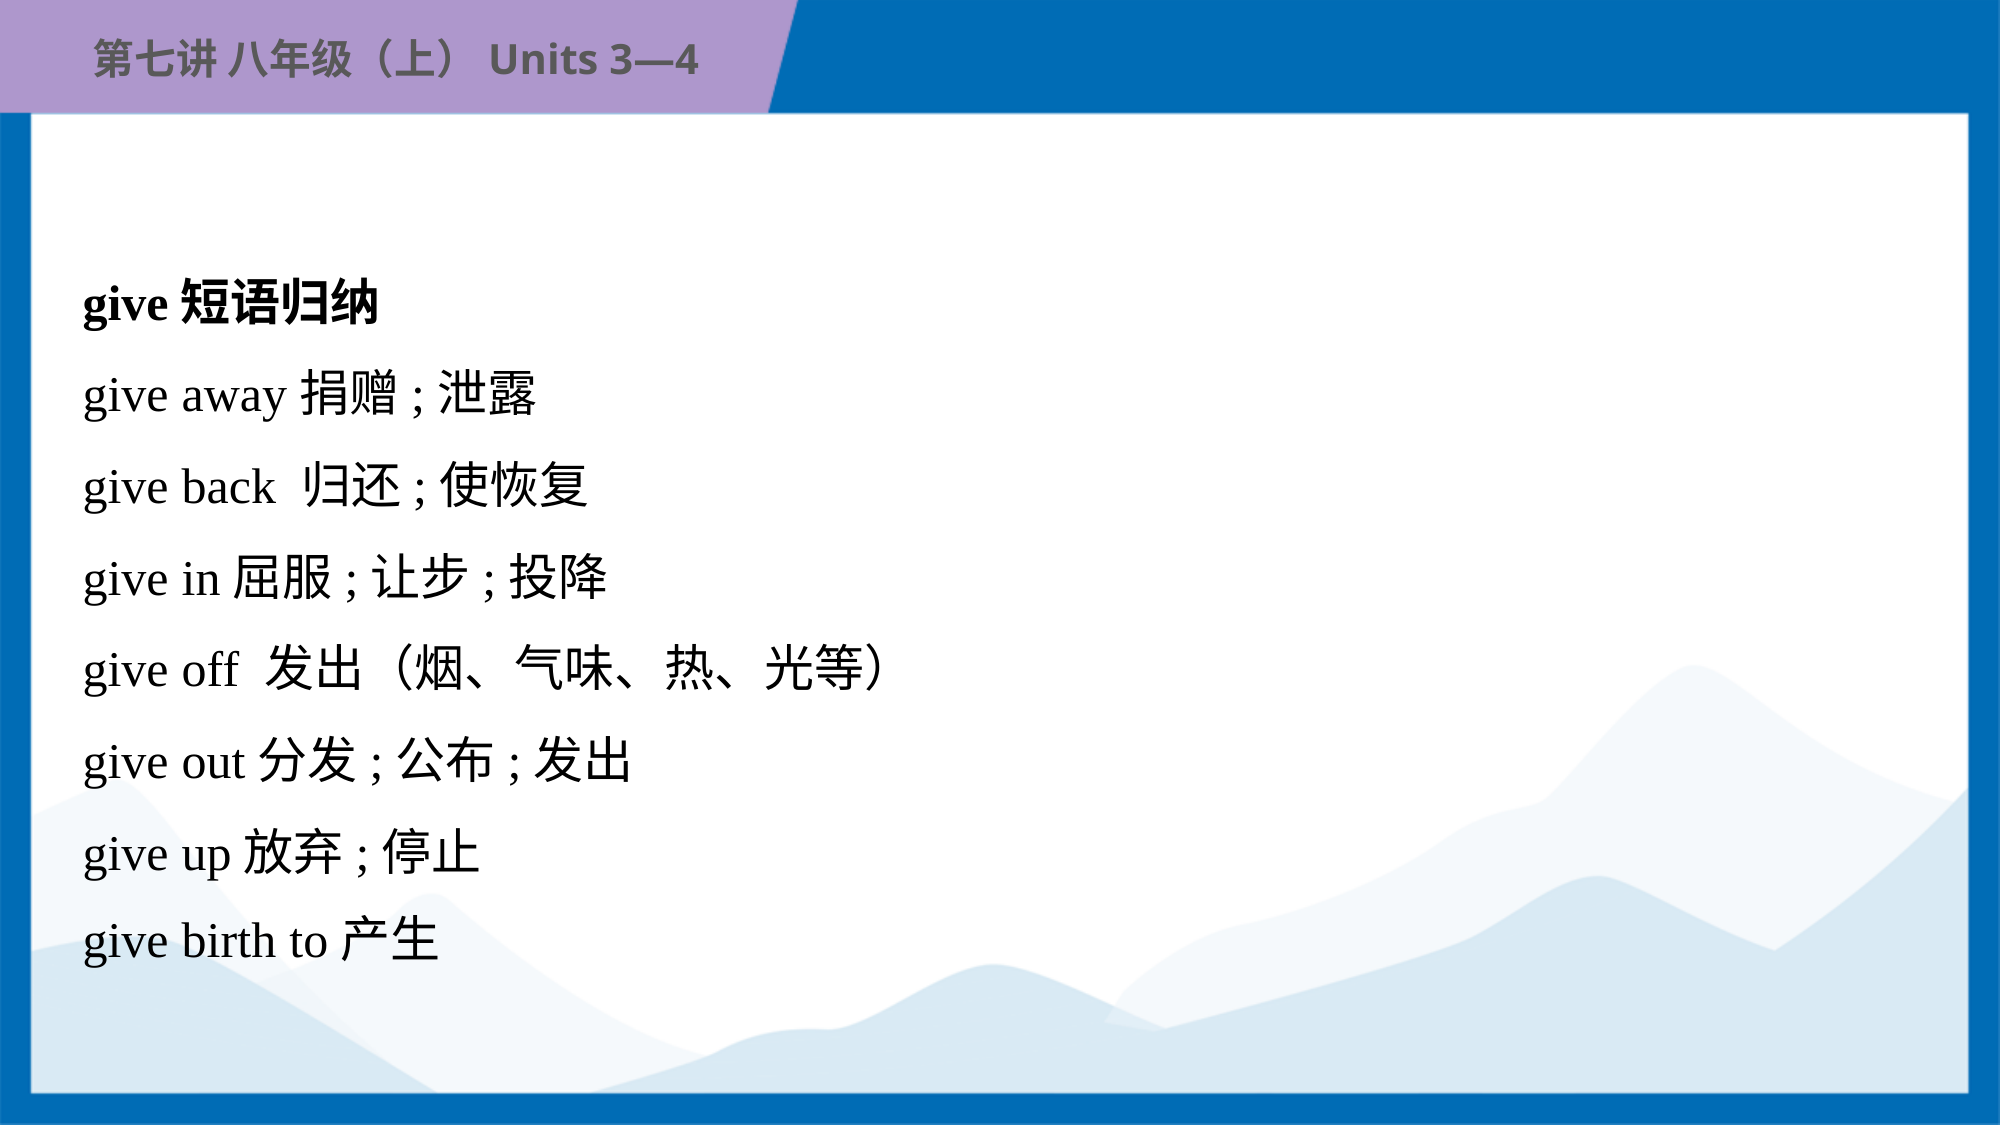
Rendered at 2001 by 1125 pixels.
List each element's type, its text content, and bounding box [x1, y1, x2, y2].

picture [0, 0, 2000, 1125]
text_box give短语归纳 give away捐赠;泄露 give back 归还;使恢复 give in屈服;让步;投降 give off 发出（烟、气味、热、光等） give out分发;公布;发出 give up放弃;停止 give birth to产生 [82, 238, 1917, 959]
